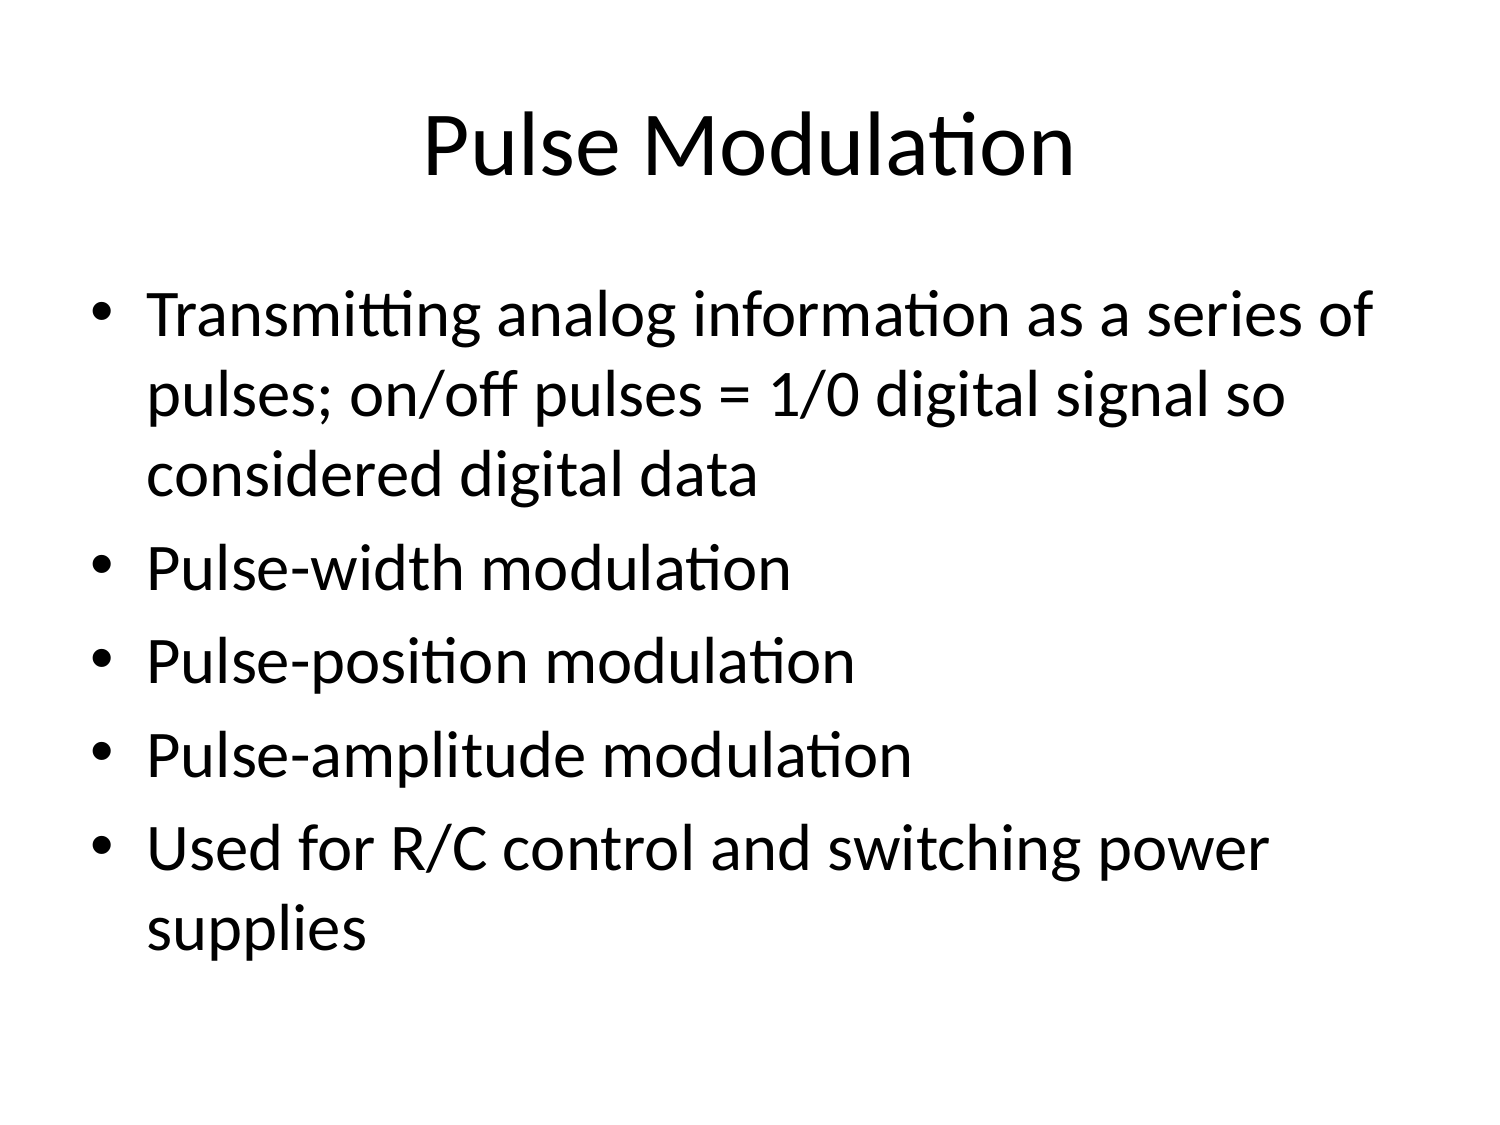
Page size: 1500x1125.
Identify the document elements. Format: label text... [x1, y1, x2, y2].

list Transmitting analog information as a series of pulses; on/off pulses = 1/0 digital signal so considered digital data Pulse-width modulation Pulse-position modulation Pulse-amplitude modulation Used for R/C control and switching power supplies [75, 262, 1425, 1005]
title Pulse Modulation [75, 45, 1425, 233]
